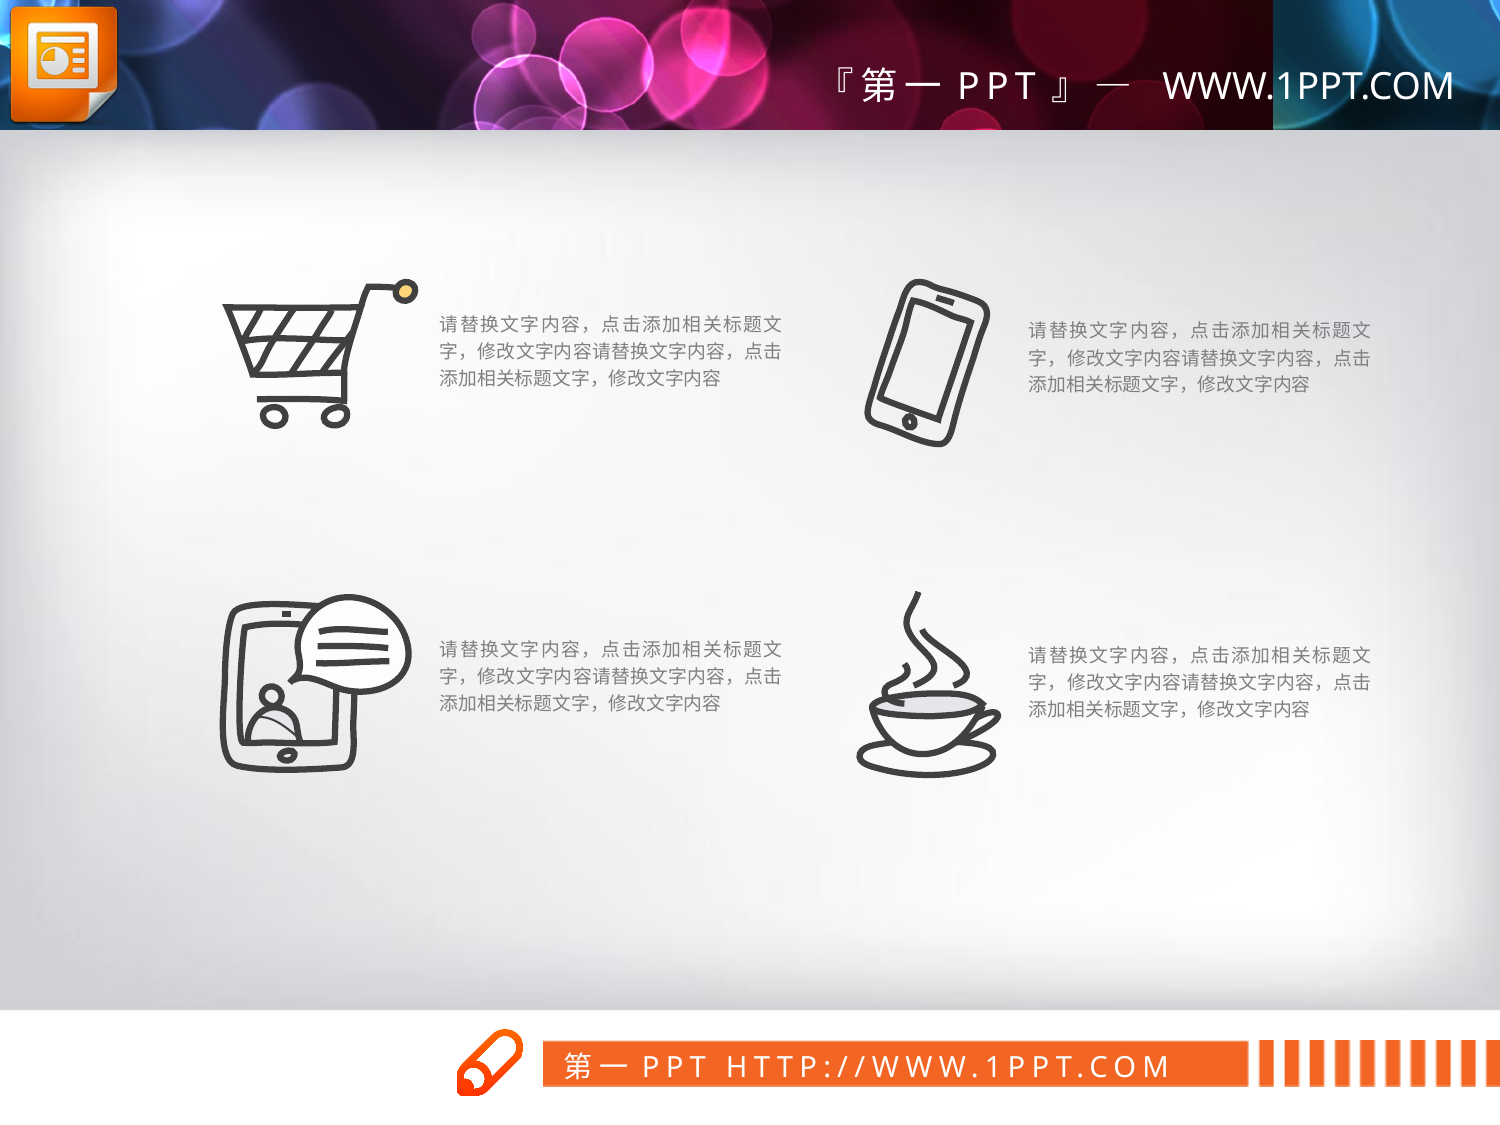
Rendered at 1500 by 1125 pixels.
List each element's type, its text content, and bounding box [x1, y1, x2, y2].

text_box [226, 281, 416, 427]
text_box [859, 591, 999, 776]
text_box 请替换文字内容，点击添加相关标题文字，修改文字内容请替换文字内容，点击添加相关标题文字，修改文字内容 [1024, 634, 1376, 753]
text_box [222, 596, 409, 770]
text_box 请替换文字内容，点击添加相关标题文字，修改文字内容请替换文字内容，点击添加相关标题文字，修改文字内容 [435, 303, 787, 421]
text_box 请替换文字内容，点击添加相关标题文字，修改文字内容请替换文字内容，点击添加相关标题文字，修改文字内容 [1024, 309, 1376, 428]
text_box 请替换文字内容，点击添加相关标题文字，修改文字内容请替换文字内容，点击添加相关标题文字，修改文字内容 [435, 628, 787, 746]
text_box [867, 281, 988, 445]
picture [543, 1040, 1500, 1087]
picture [0, 0, 1500, 1012]
